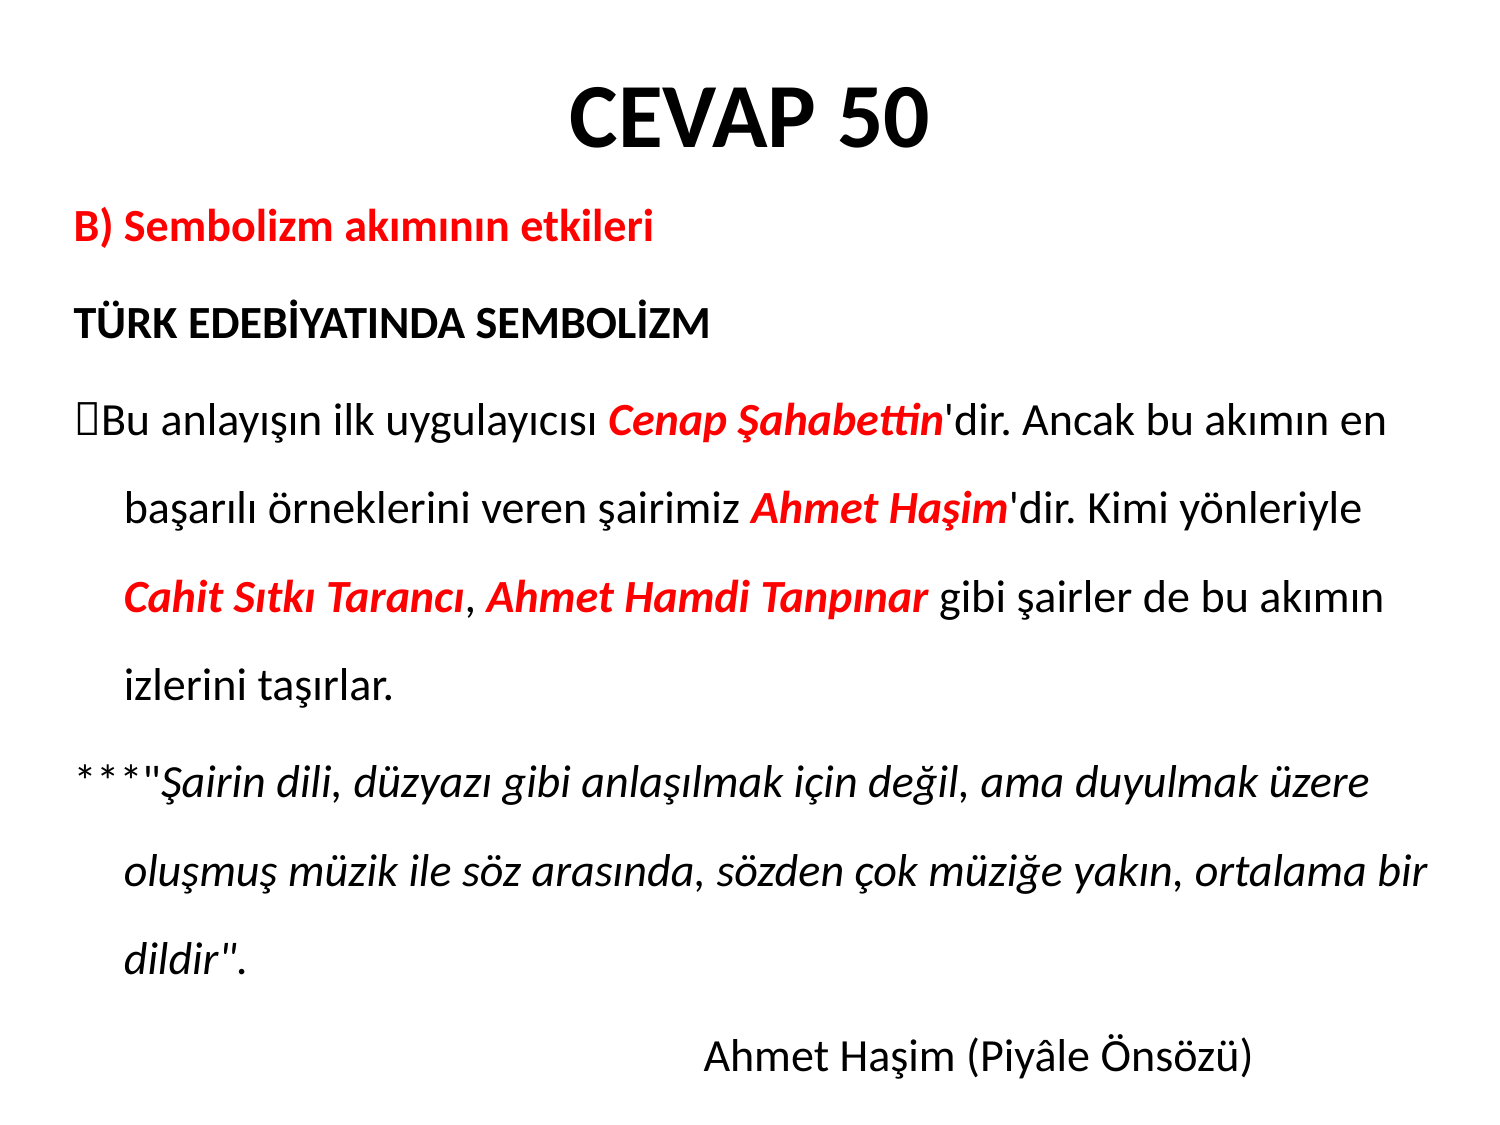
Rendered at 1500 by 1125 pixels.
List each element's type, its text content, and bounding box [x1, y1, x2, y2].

title CEVAP 50 [75, 45, 1425, 176]
list B) Sembolizm akımının etkileri TÜRK EDEBİYATINDA SEMBOLİZM Bu anlayışın ilk uygulayıcısı Cenap Şahabettin'dir. Ancak bu akımın en başarılı örneklerini veren şairimiz Ahmet Haşim'dir. Kimi yönleriyle Cahit Sıtkı Tarancı, Ahmet Hamdi Tanpınar gibi şairler de bu akımın izlerini taşırlar. ***"Şairin dili, düzyazı gibi anlaşılmak için değil, ama duyulmak üzere oluşmuş müzik ile söz arasında, sözden çok müziğe yakın, ortalama bir dildir". Ahmet Haşim (Piyâle Önsözü) [58, 187, 1454, 1102]
